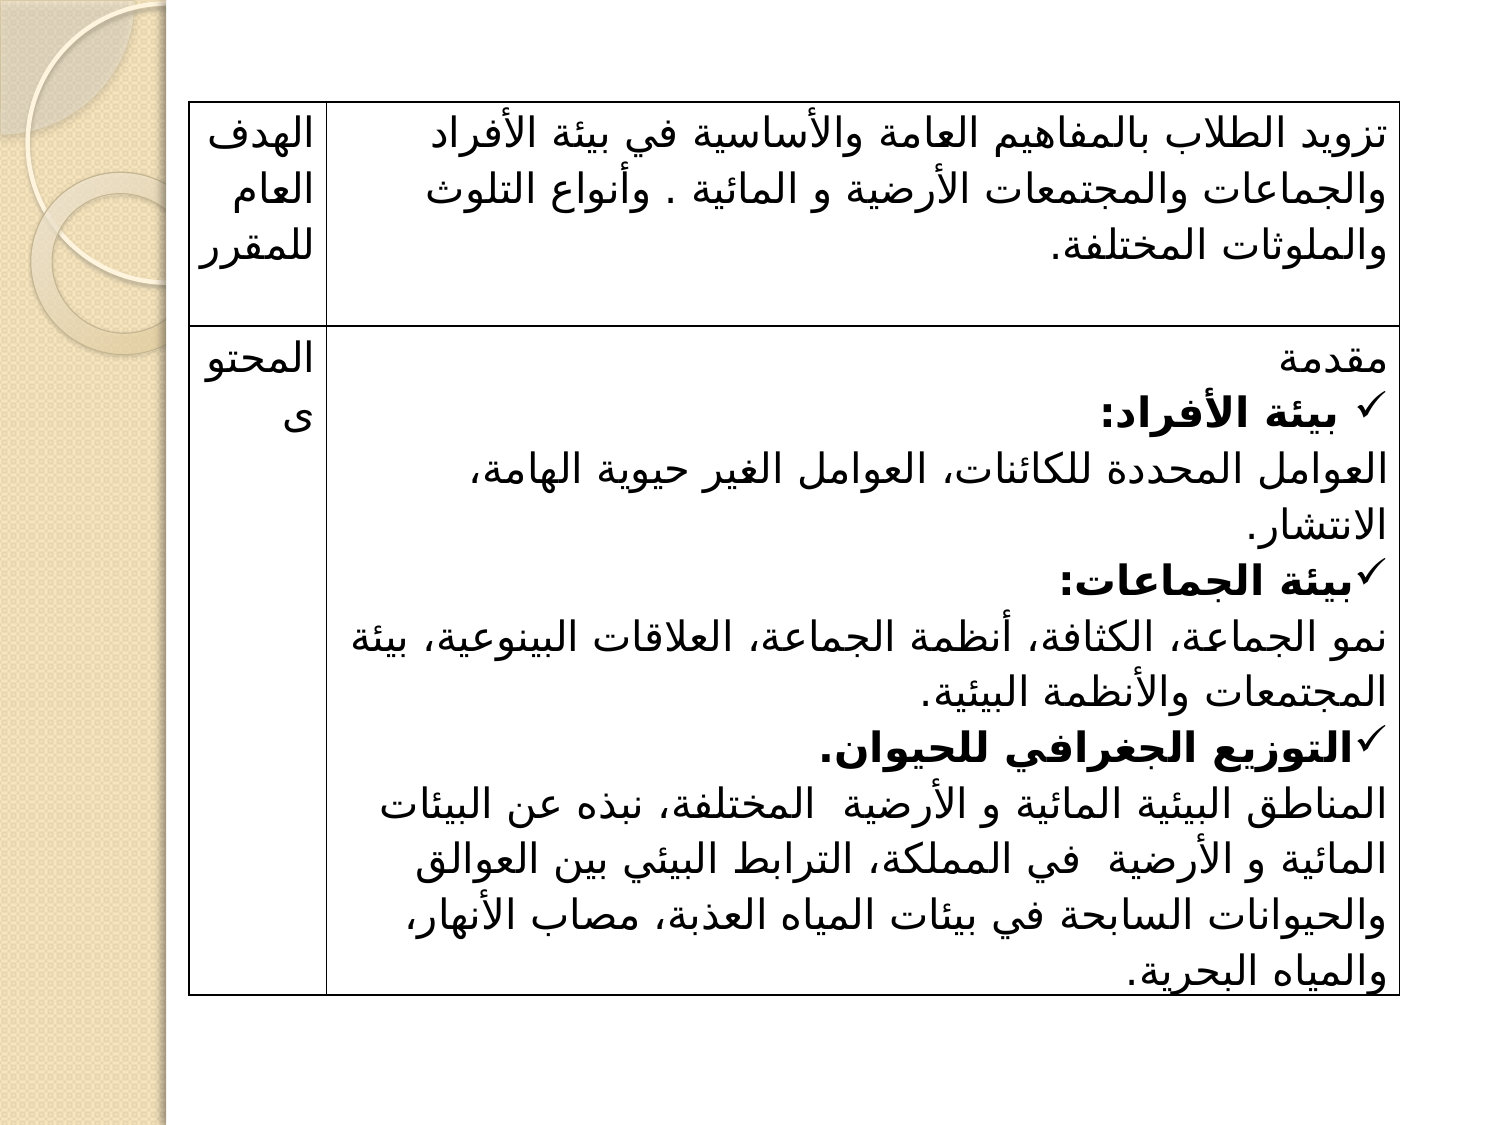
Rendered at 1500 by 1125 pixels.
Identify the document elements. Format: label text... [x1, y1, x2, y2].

table_cell المحتوى [190, 327, 326, 994]
table_header تزويد الطلاب بالمفاهيم العامة والأساسية في بيئة الأفراد والجماعات والمجتمعات الأرضية و المائية . وأنواع التلوث والملوثات المختلفة. [327, 103, 1399, 325]
table_cell مقدمة بيئة الأفراد: العوامل المحددة للكائنات، العوامل الغير حيوية الهامة، الانتشار. بيئة الجماعات: نمو الجماعة، الكثافة، أنظمة الجماعة، العلاقات البينوعية، بيئة المجتمعات والأنظمة البيئية. التوزيع الجغرافي للحيوان. المناطق البيئية المائية و الأرضية المختلفة، نبذه عن البيئات المائية و الأرضية في المملكة، الترابط البيئي بين العوالق والحيوانات السابحة في بيئات المياه العذبة، مصاب الأنهار، والمياه البحرية. [327, 327, 1399, 994]
table_header الهدف العام للمقرر [190, 103, 326, 325]
